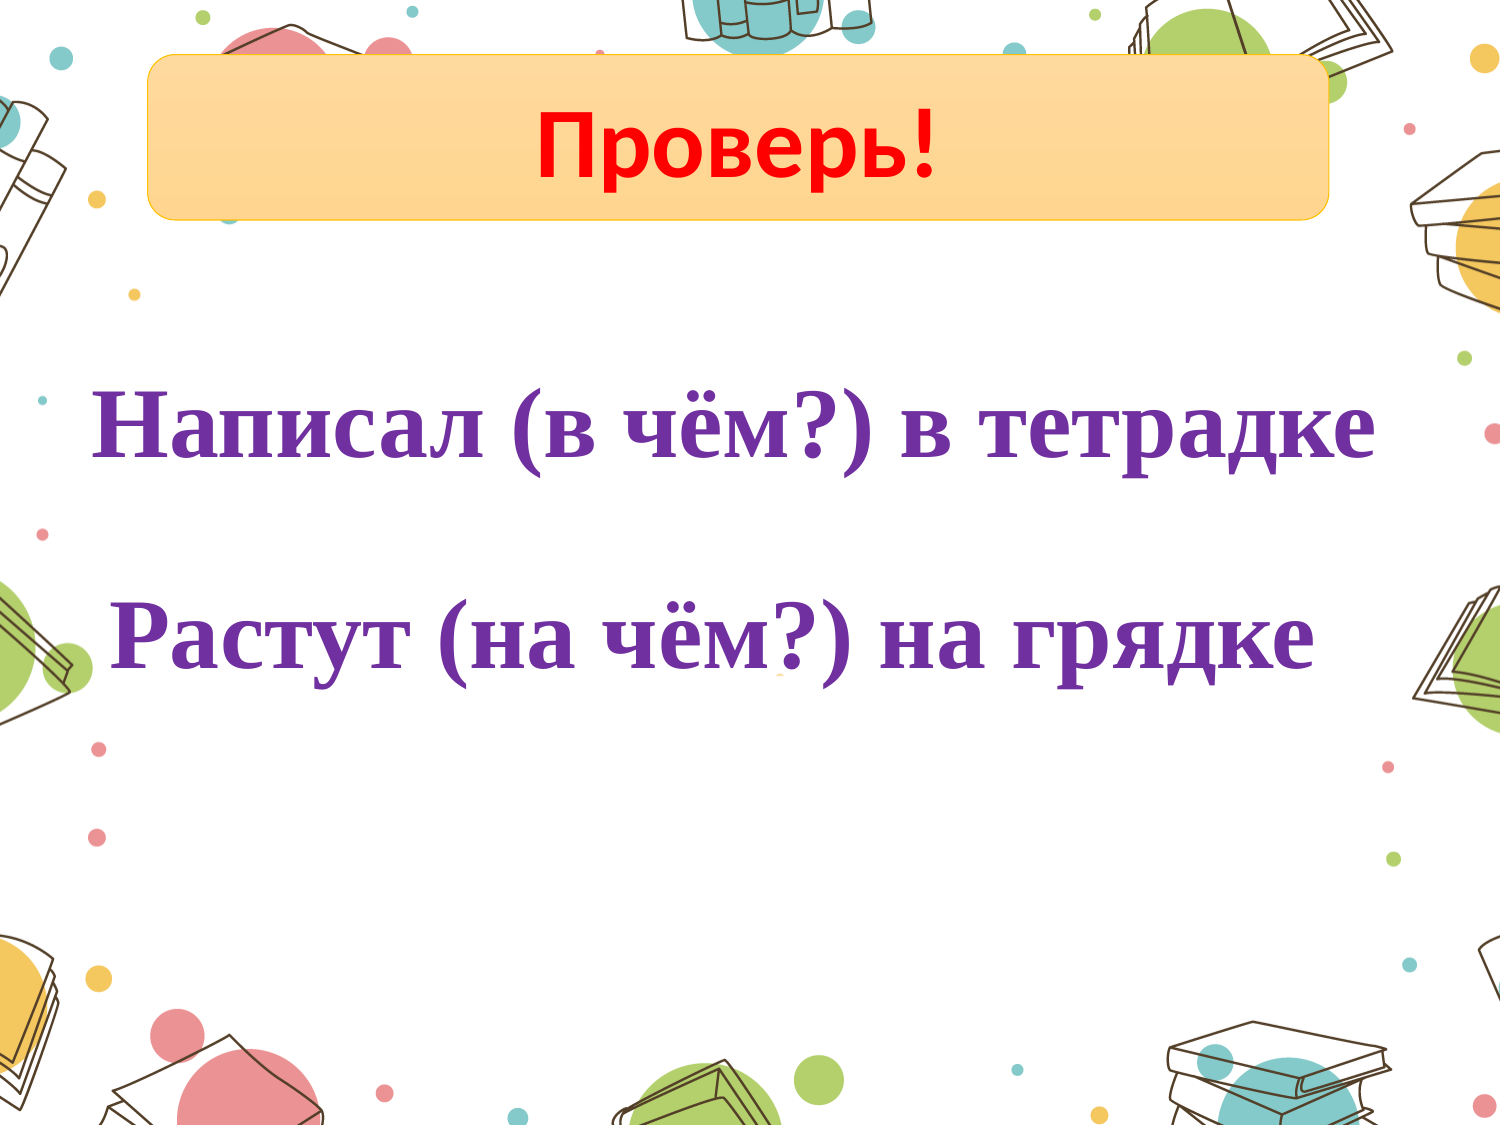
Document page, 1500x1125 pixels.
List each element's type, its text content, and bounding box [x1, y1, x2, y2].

text_box Написал (в чём?) в тетрадке [76, 350, 1459, 485]
text_box Растут (на чём?) на грядке [94, 561, 1382, 696]
picture [0, 0, 1500, 1125]
text_box Проверь! [147, 54, 1330, 221]
